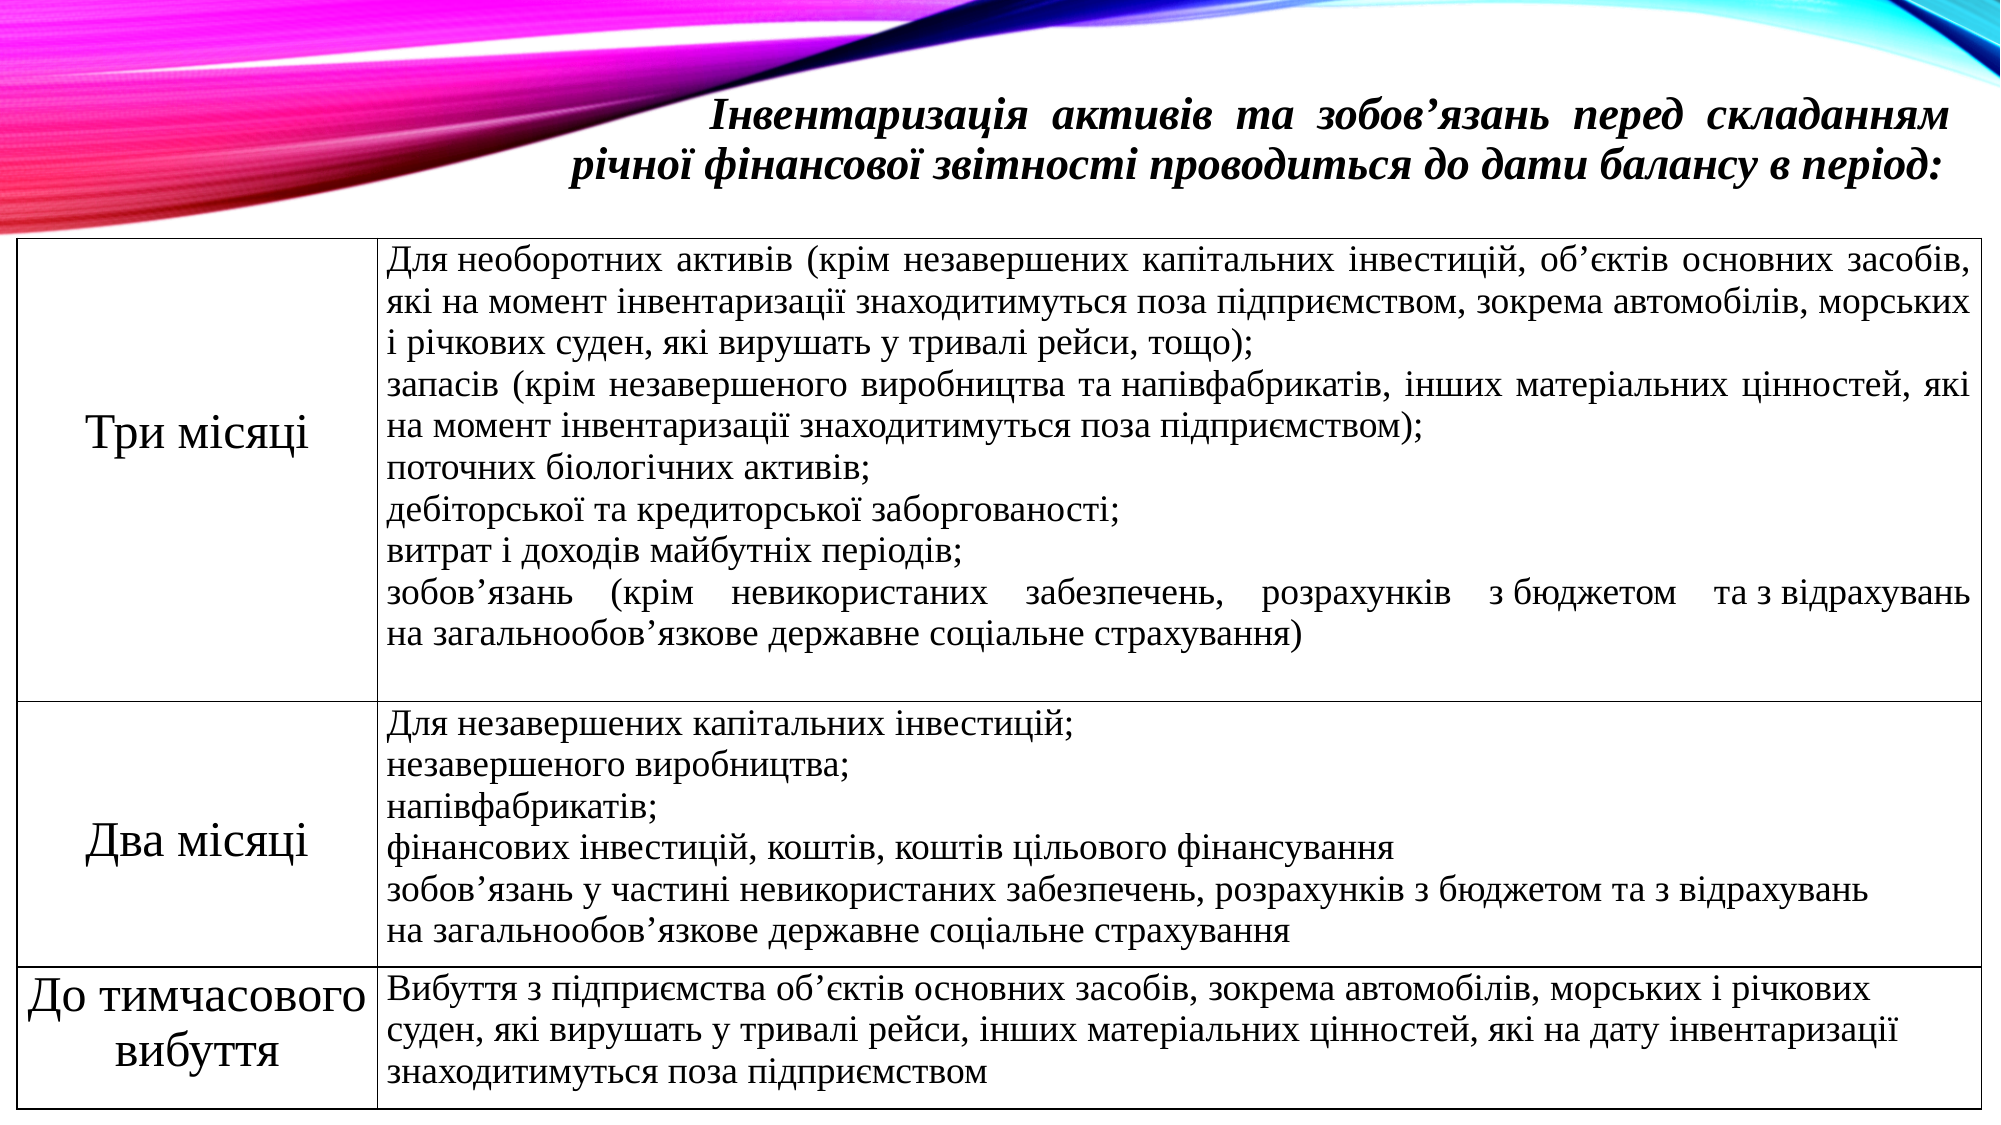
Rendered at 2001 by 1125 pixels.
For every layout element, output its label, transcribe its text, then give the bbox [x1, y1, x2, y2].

picture [0, 0, 2000, 237]
table_header Три місяці [18, 239, 377, 701]
table_cell Для незавершених капітальних інвестицій; незавершеного виробництва; напівфабрикатів; фінансових інвестицій, коштів, коштів цільового фінансування зобов’язань у частині невикористаних забезпечень, розрахунків з бюджетом та з відрахувань на загальнообов’язкове державне соціальне страхування [378, 702, 1981, 966]
table_cell Вибуття з підприємства об’єктів основних засобів, зокрема автомобілів, морських і річкових суден, які вирушать у тривалі рейси, інших матеріальних цінностей, які на дату інвентаризації знаходитимуться поза підприємством [378, 968, 1981, 1108]
picture [1910, 0, 2000, 45]
table_header Для необоротних активів (крім незавершених капітальних інвестицій, об’єктів основних засобів, які на момент інвентаризації знаходитимуться поза підприємством, зокрема автомобілів, морських і річкових суден, які вирушать у тривалі рейси, тощо); запасів (крім незавершеного виробництва та напівфабрикатів, інших матеріальних цінностей, які на момент інвентаризації знаходитимуться поза підприємством); поточних біологічних активів; дебіторської та кредиторської заборгованості; витрат і доходів майбутніх періодів; зобов’язань (крім невикористаних забезпечень, розрахунків з бюджетом та з відрахувань на загальнообов’язкове державне соціальне страхування) [378, 239, 1981, 701]
picture [1890, 0, 2000, 75]
table_cell Два місяці [18, 702, 377, 966]
table_cell До тимчасового вибуття [18, 968, 377, 1108]
list Інвентаризація активів та зобов’язань перед складанням річної фінансової звітності проводиться до дати балансу в період: [556, 82, 1966, 238]
